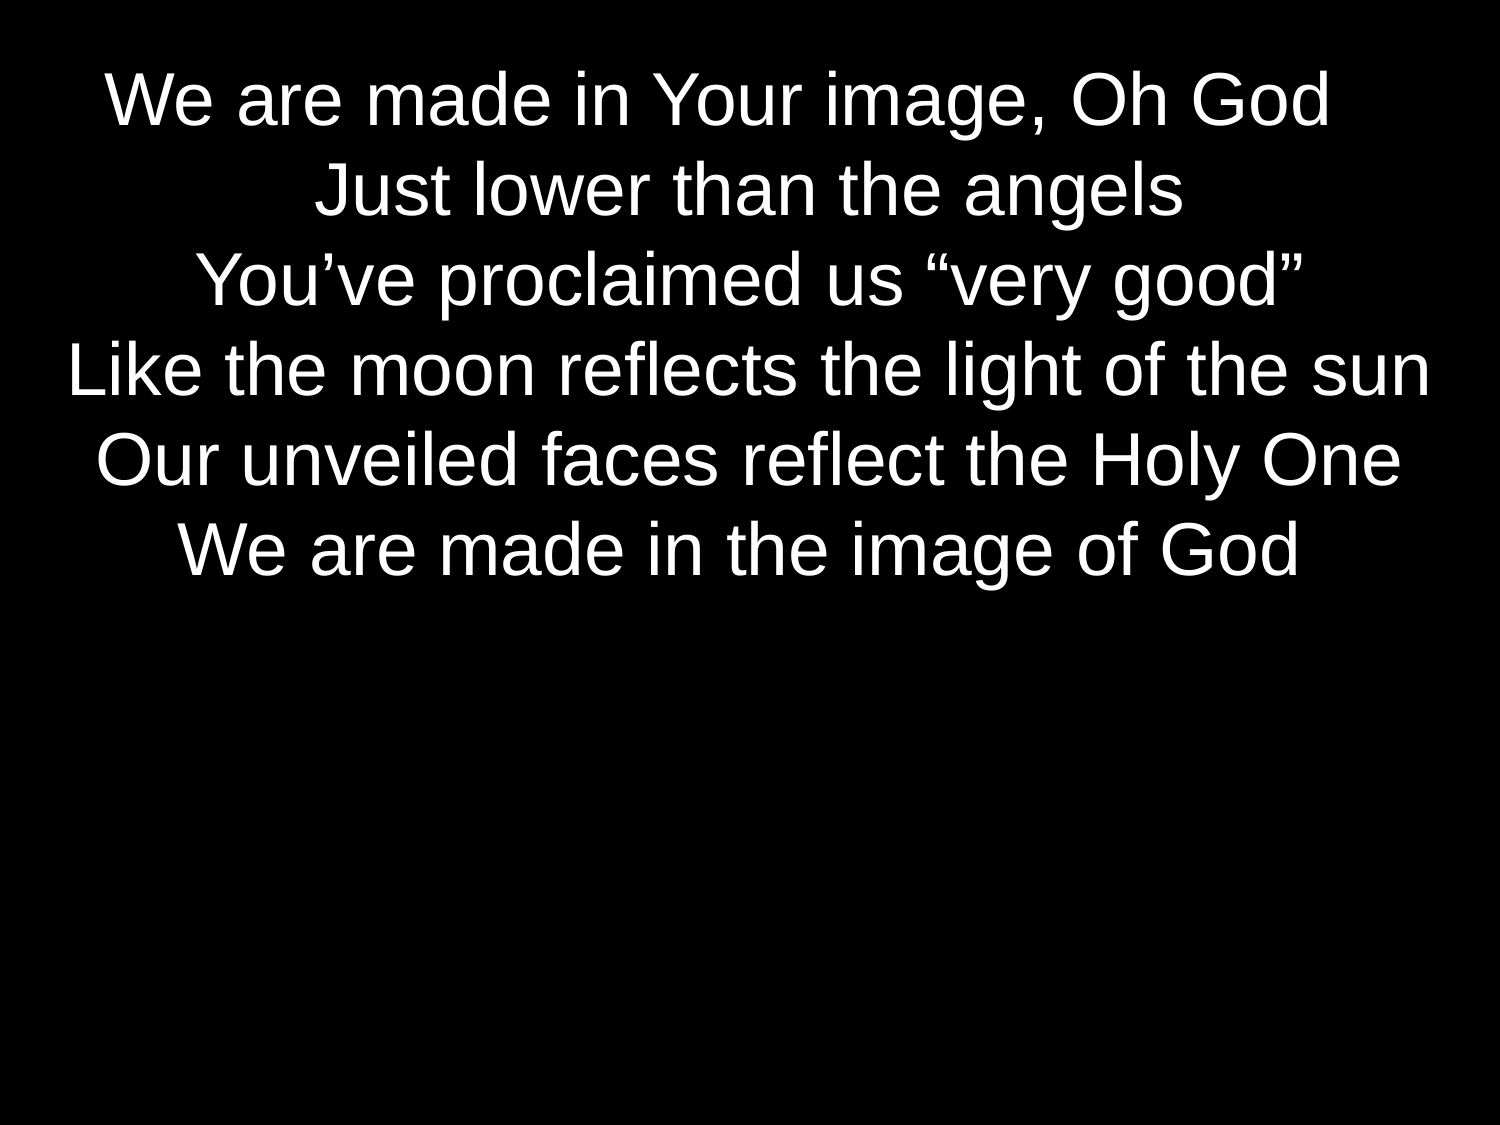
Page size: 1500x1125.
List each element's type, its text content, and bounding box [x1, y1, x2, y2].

text_box We are made in Your image, Oh God Just lower than the angels You’ve proclaimed us “very good” Like the moon reflects the light of the sun Our unveiled faces reflect the Holy One We are made in the image of God [0, 42, 1500, 599]
